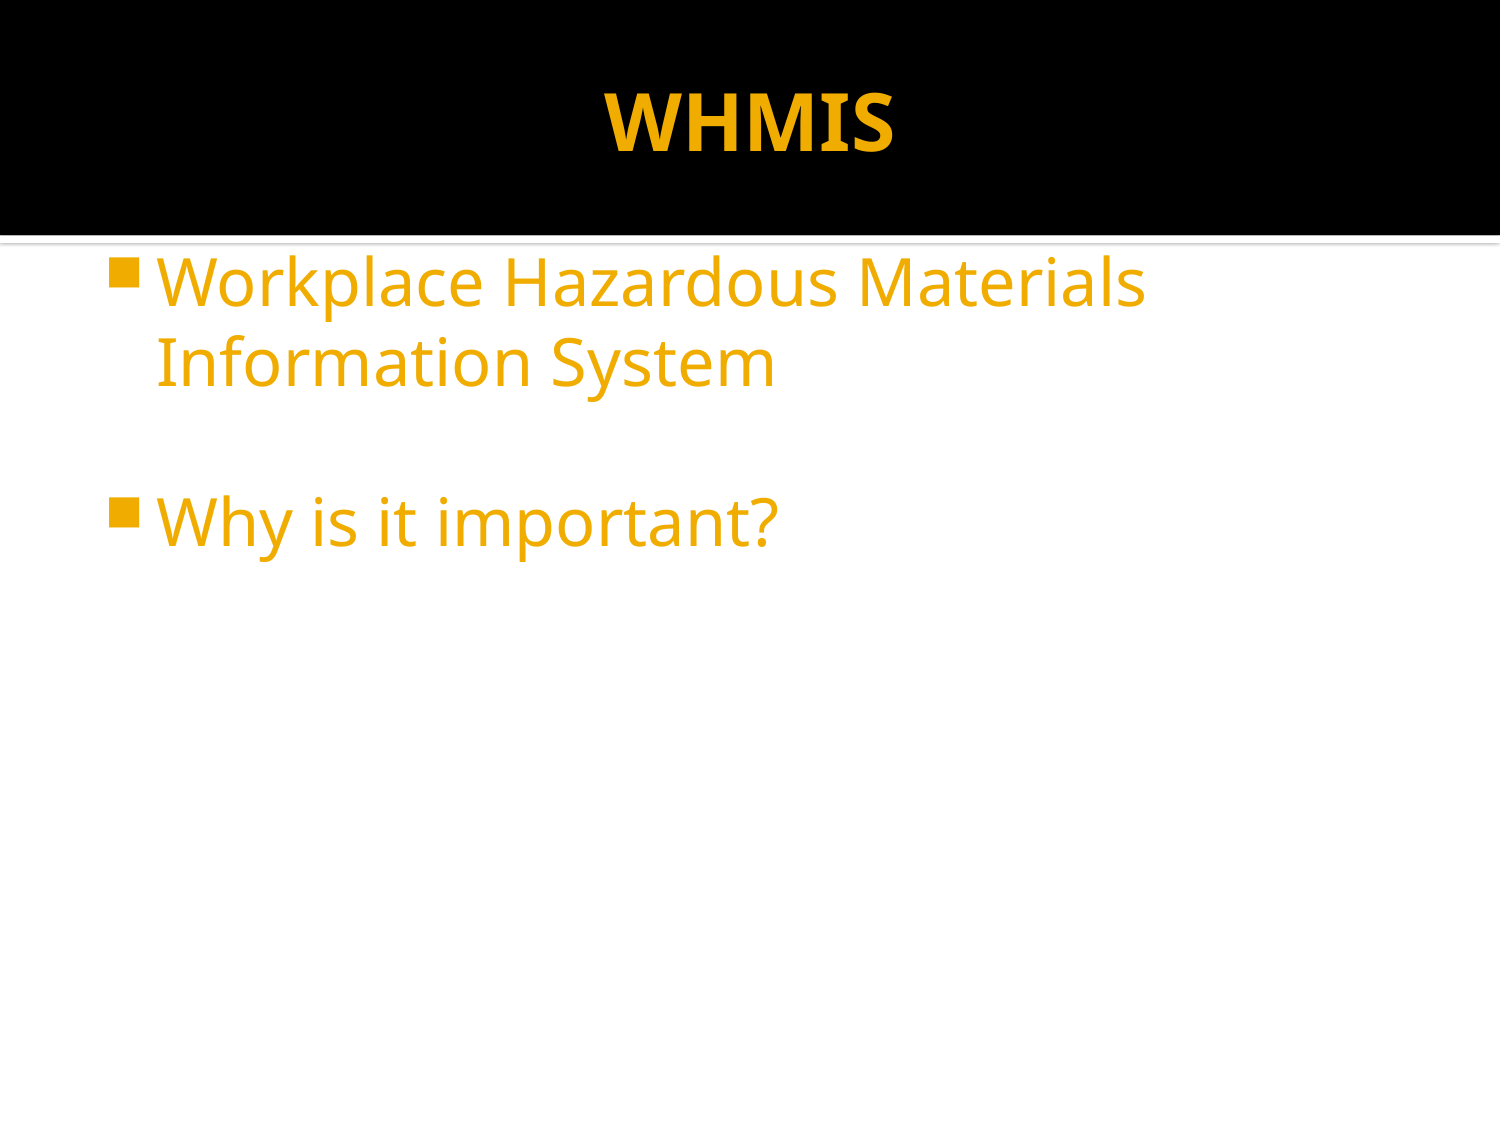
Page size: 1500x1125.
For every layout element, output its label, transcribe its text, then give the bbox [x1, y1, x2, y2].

title WHMIS [75, 62, 1418, 175]
list Workplace Hazardous Materials Information System Why is it important? [75, 224, 1418, 1000]
